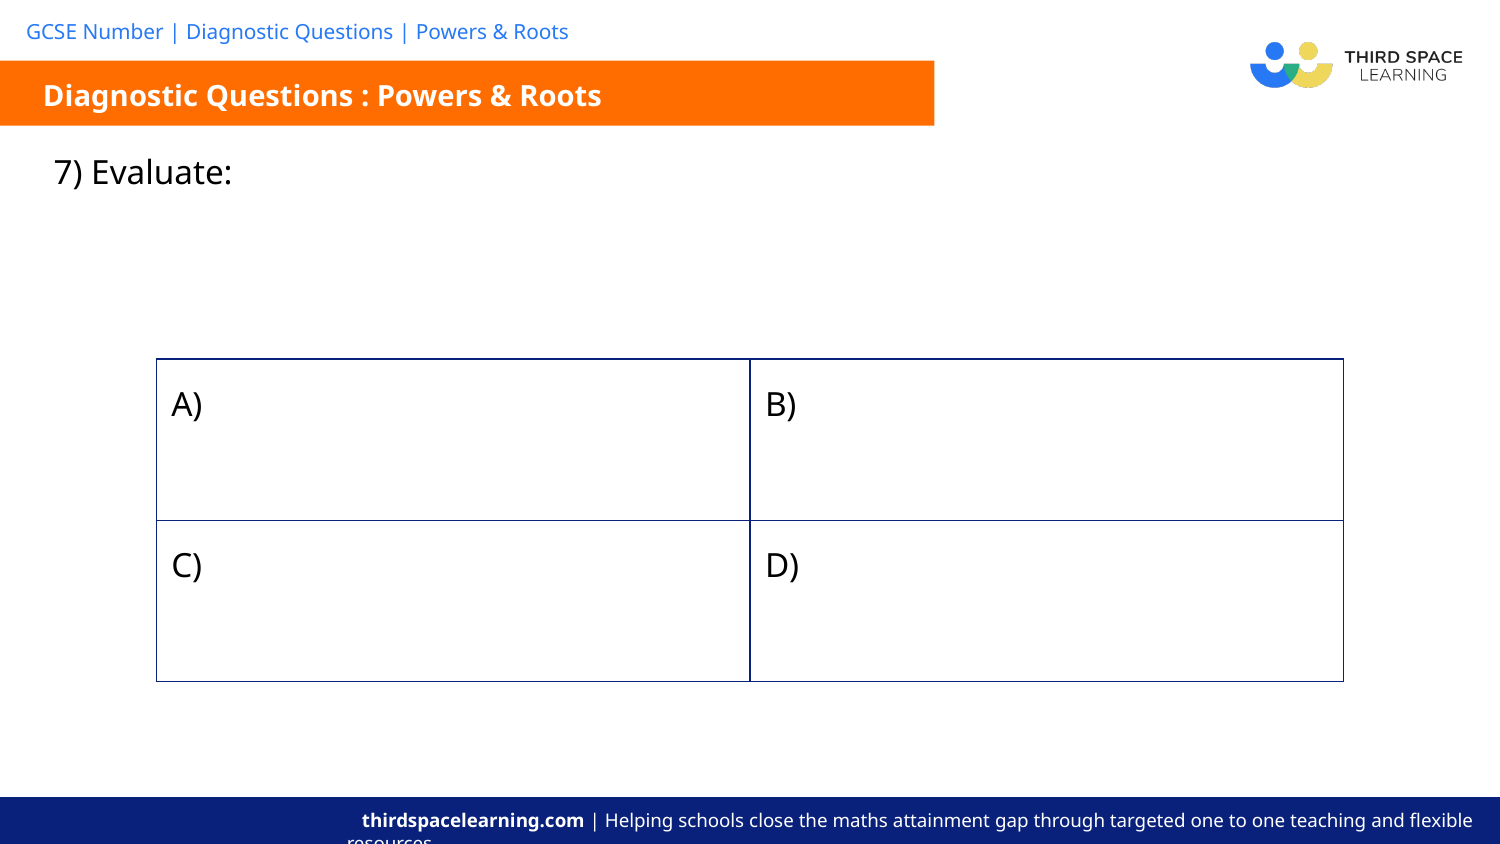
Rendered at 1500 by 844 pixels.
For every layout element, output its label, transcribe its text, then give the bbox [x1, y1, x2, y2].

picture [1250, 33, 1465, 99]
text_box Diagnostic Questions : Powers & Roots [27, 61, 778, 127]
